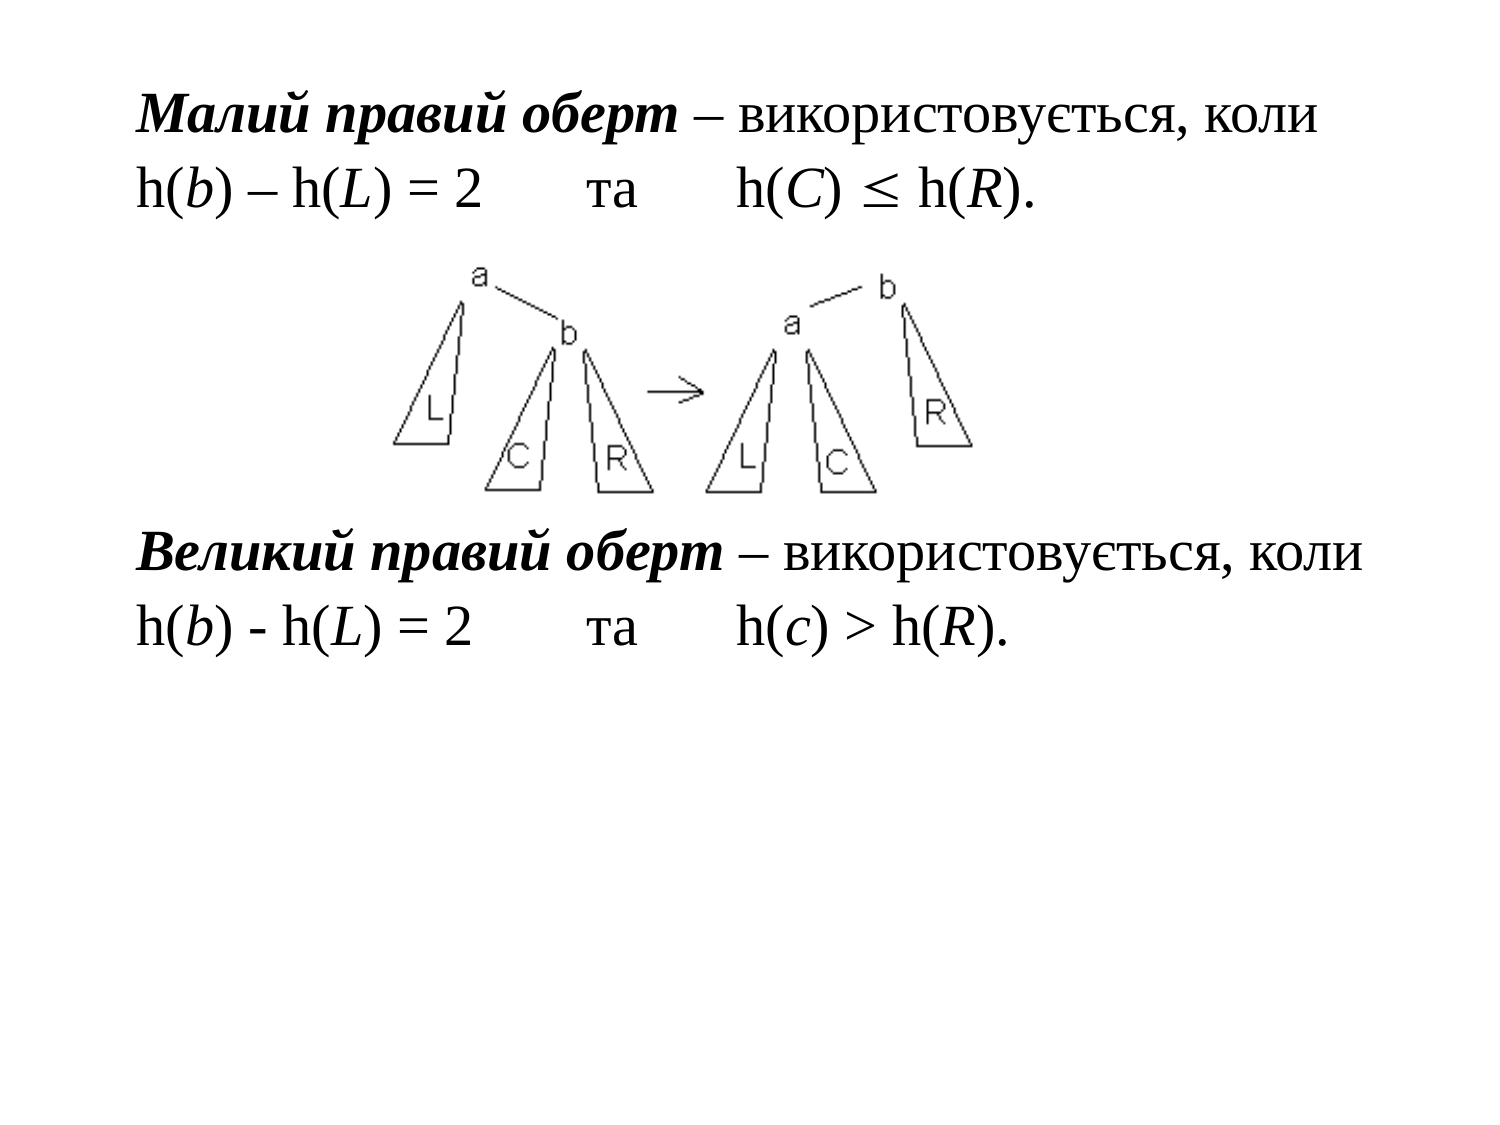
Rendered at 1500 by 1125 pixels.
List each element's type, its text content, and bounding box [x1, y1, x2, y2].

text_box Великий правий оберт – використовується, коли h(b) - h(L) = 2 та h(c) > h(R). [50, 512, 347, 688]
picture [349, 199, 976, 617]
list Малий правий оберт – використовується, коли h(b) – h(L) = 2 та h(C)  h(R). [49, 74, 1438, 251]
text_box Великий правий оберт – використовується, коли h(b) - h(L) = 2 та h(c) > h(R). [976, 512, 1438, 688]
picture [287, 626, 1138, 1113]
